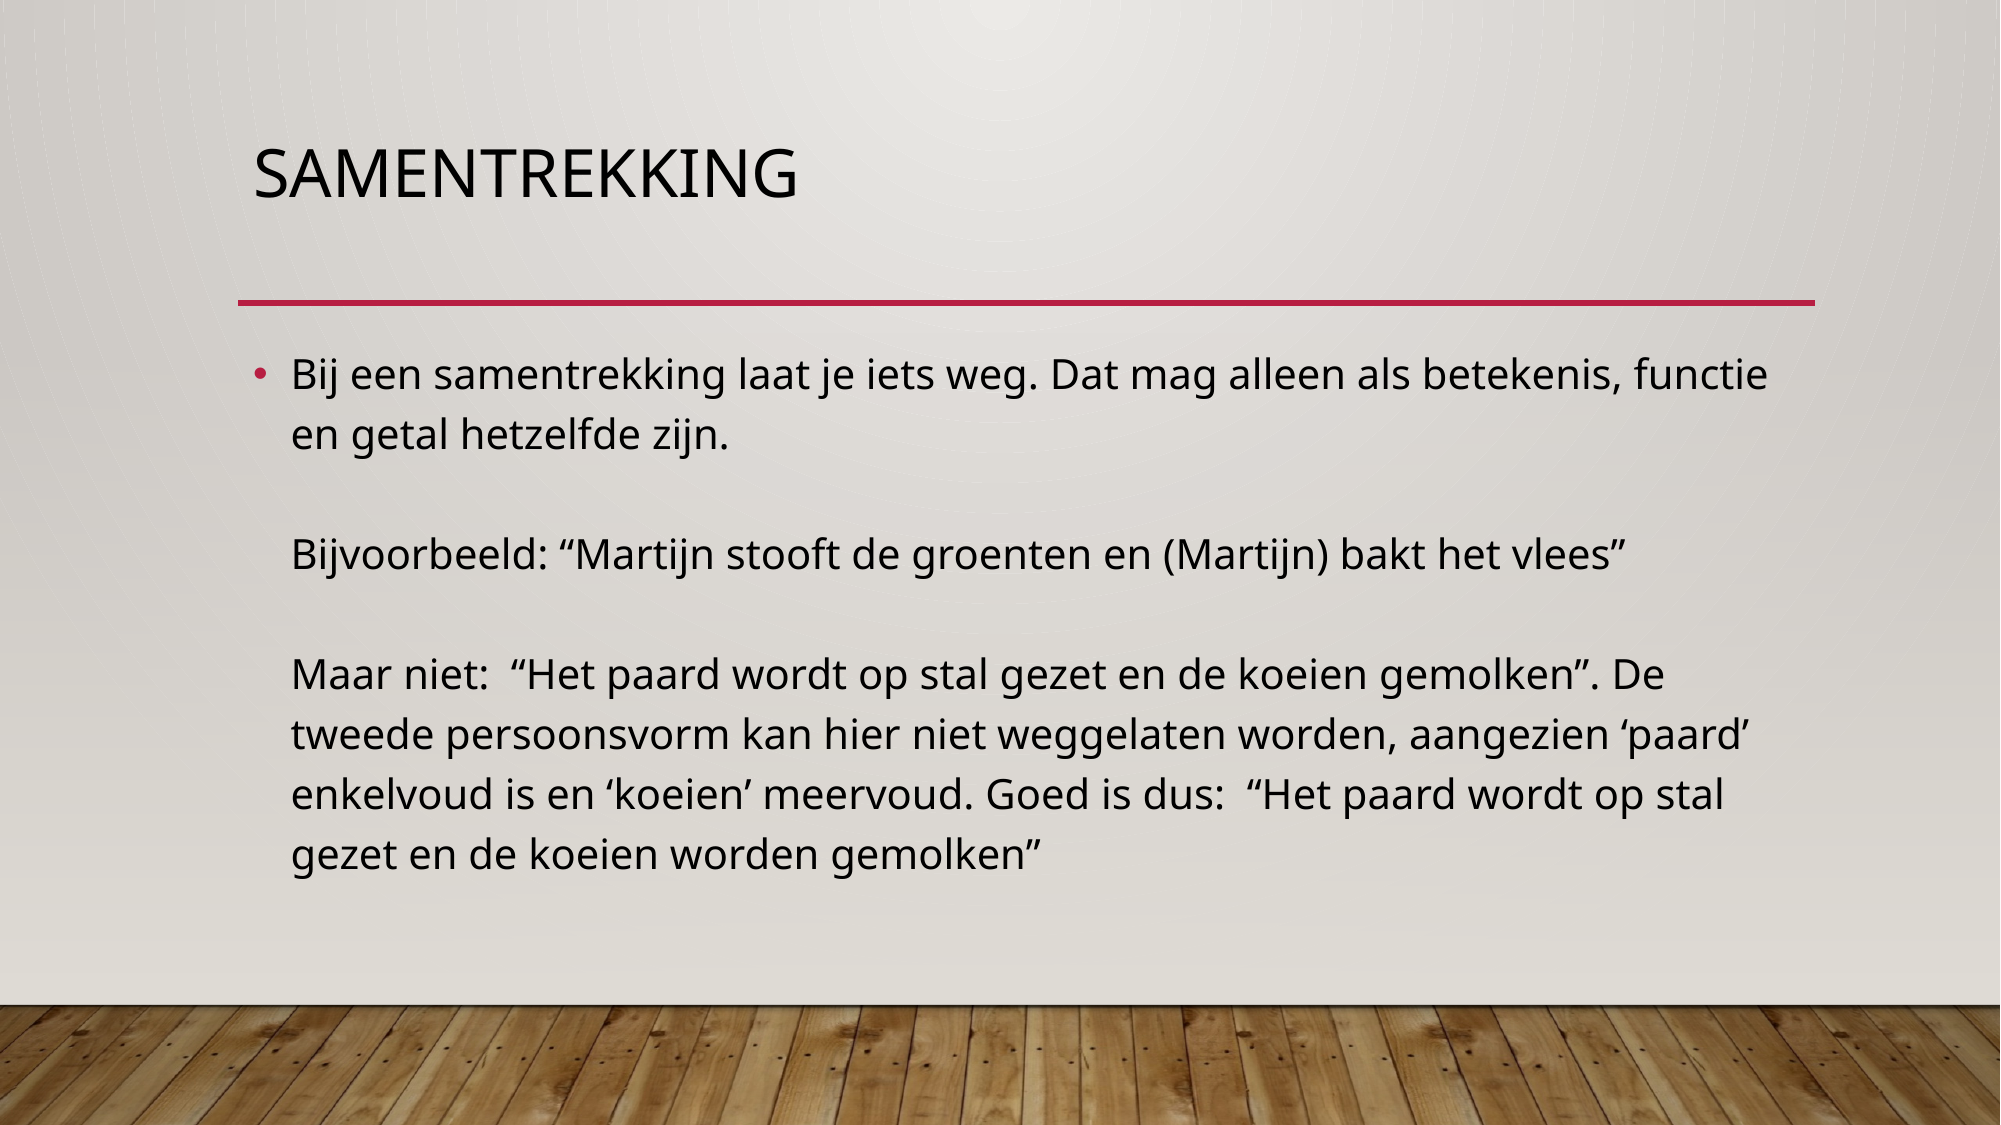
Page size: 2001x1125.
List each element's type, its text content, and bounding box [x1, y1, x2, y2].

title Samentrekking [238, 131, 1814, 305]
list Bij een samentrekking laat je iets weg. Dat mag alleen als betekenis, functie en getal hetzelfde zijn. Bijvoorbeeld: “Martijn stooft de groenten en (Martijn) bakt het vlees” Maar niet: “Het paard wordt op stal gezet en de koeien gemolken”. De tweede persoonsvorm kan hier niet weggelaten worden, aangezien ‘paard’ enkelvoud is en ‘koeien’ meervoud. Goed is dus: “Het paard wordt op stal gezet en de koeien worden gemolken” [238, 330, 1814, 897]
picture [0, 1005, 2000, 1125]
